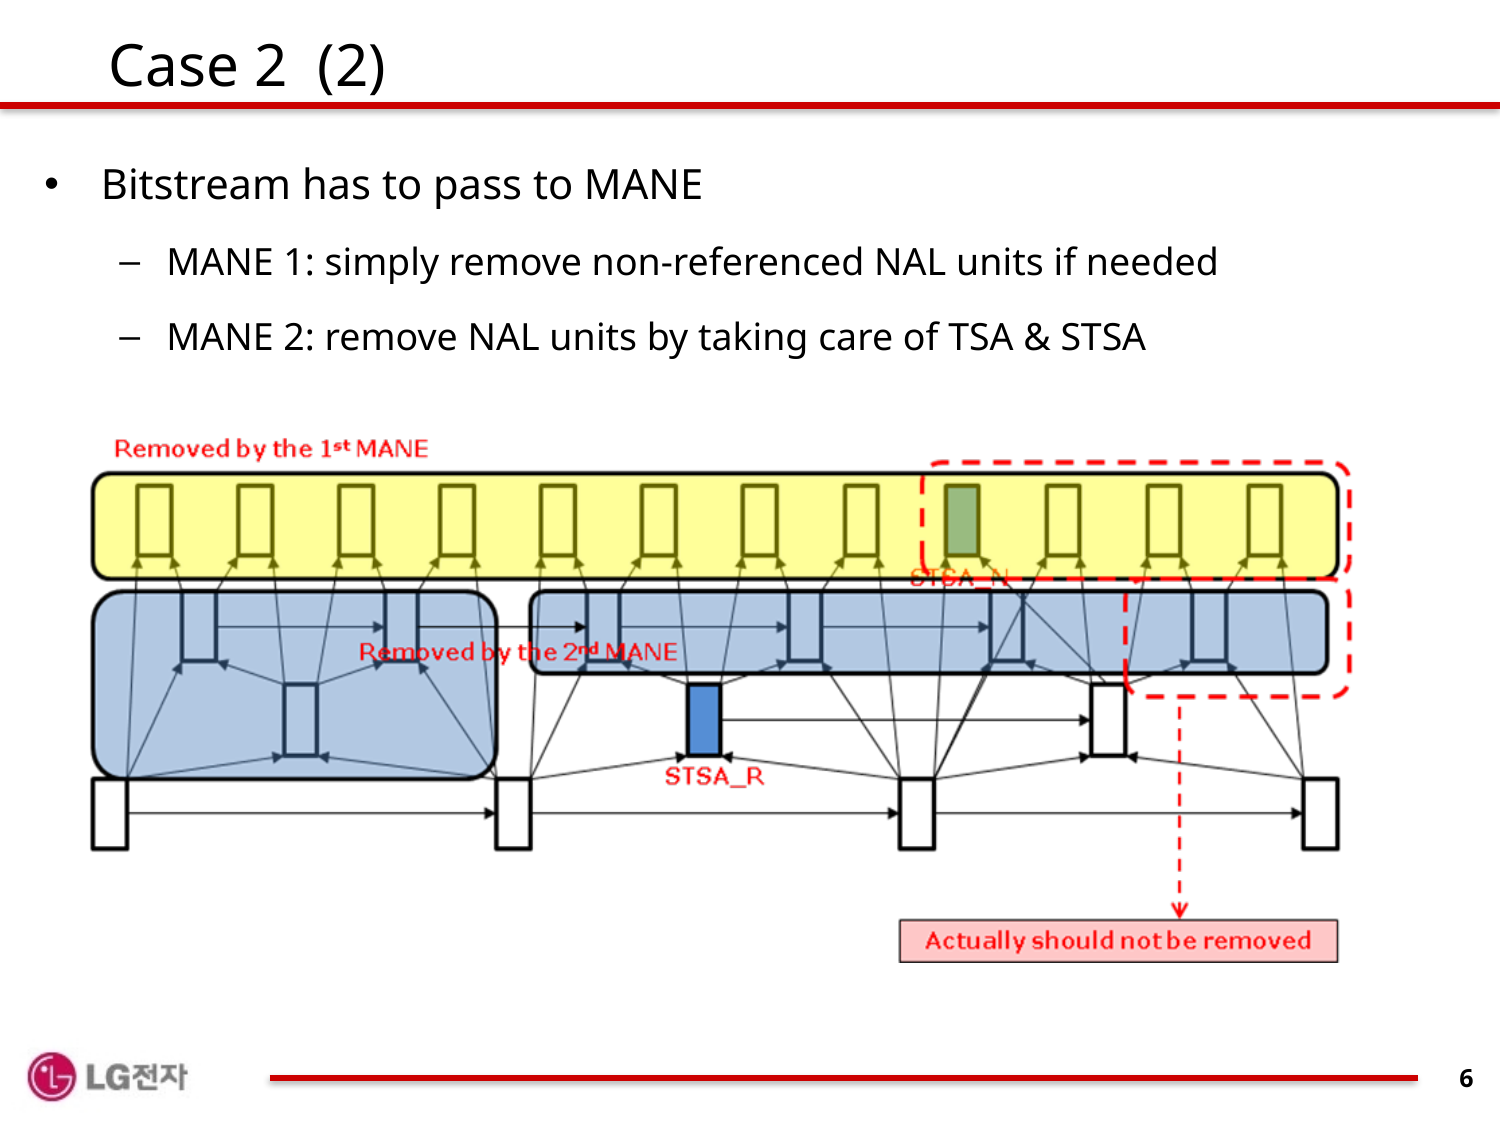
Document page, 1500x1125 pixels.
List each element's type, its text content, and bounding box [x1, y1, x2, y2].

list Bitstream has to pass to MANE MANE 1: simply remove non-referenced NAL units if needed MANE 2: remove NAL units by taking care of TSA & STSA [29, 125, 1471, 398]
picture [0, 1037, 249, 1125]
title Case 2 (2) [93, 32, 1243, 94]
picture [88, 420, 1353, 965]
slide_number 6 [1417, 1054, 1489, 1114]
